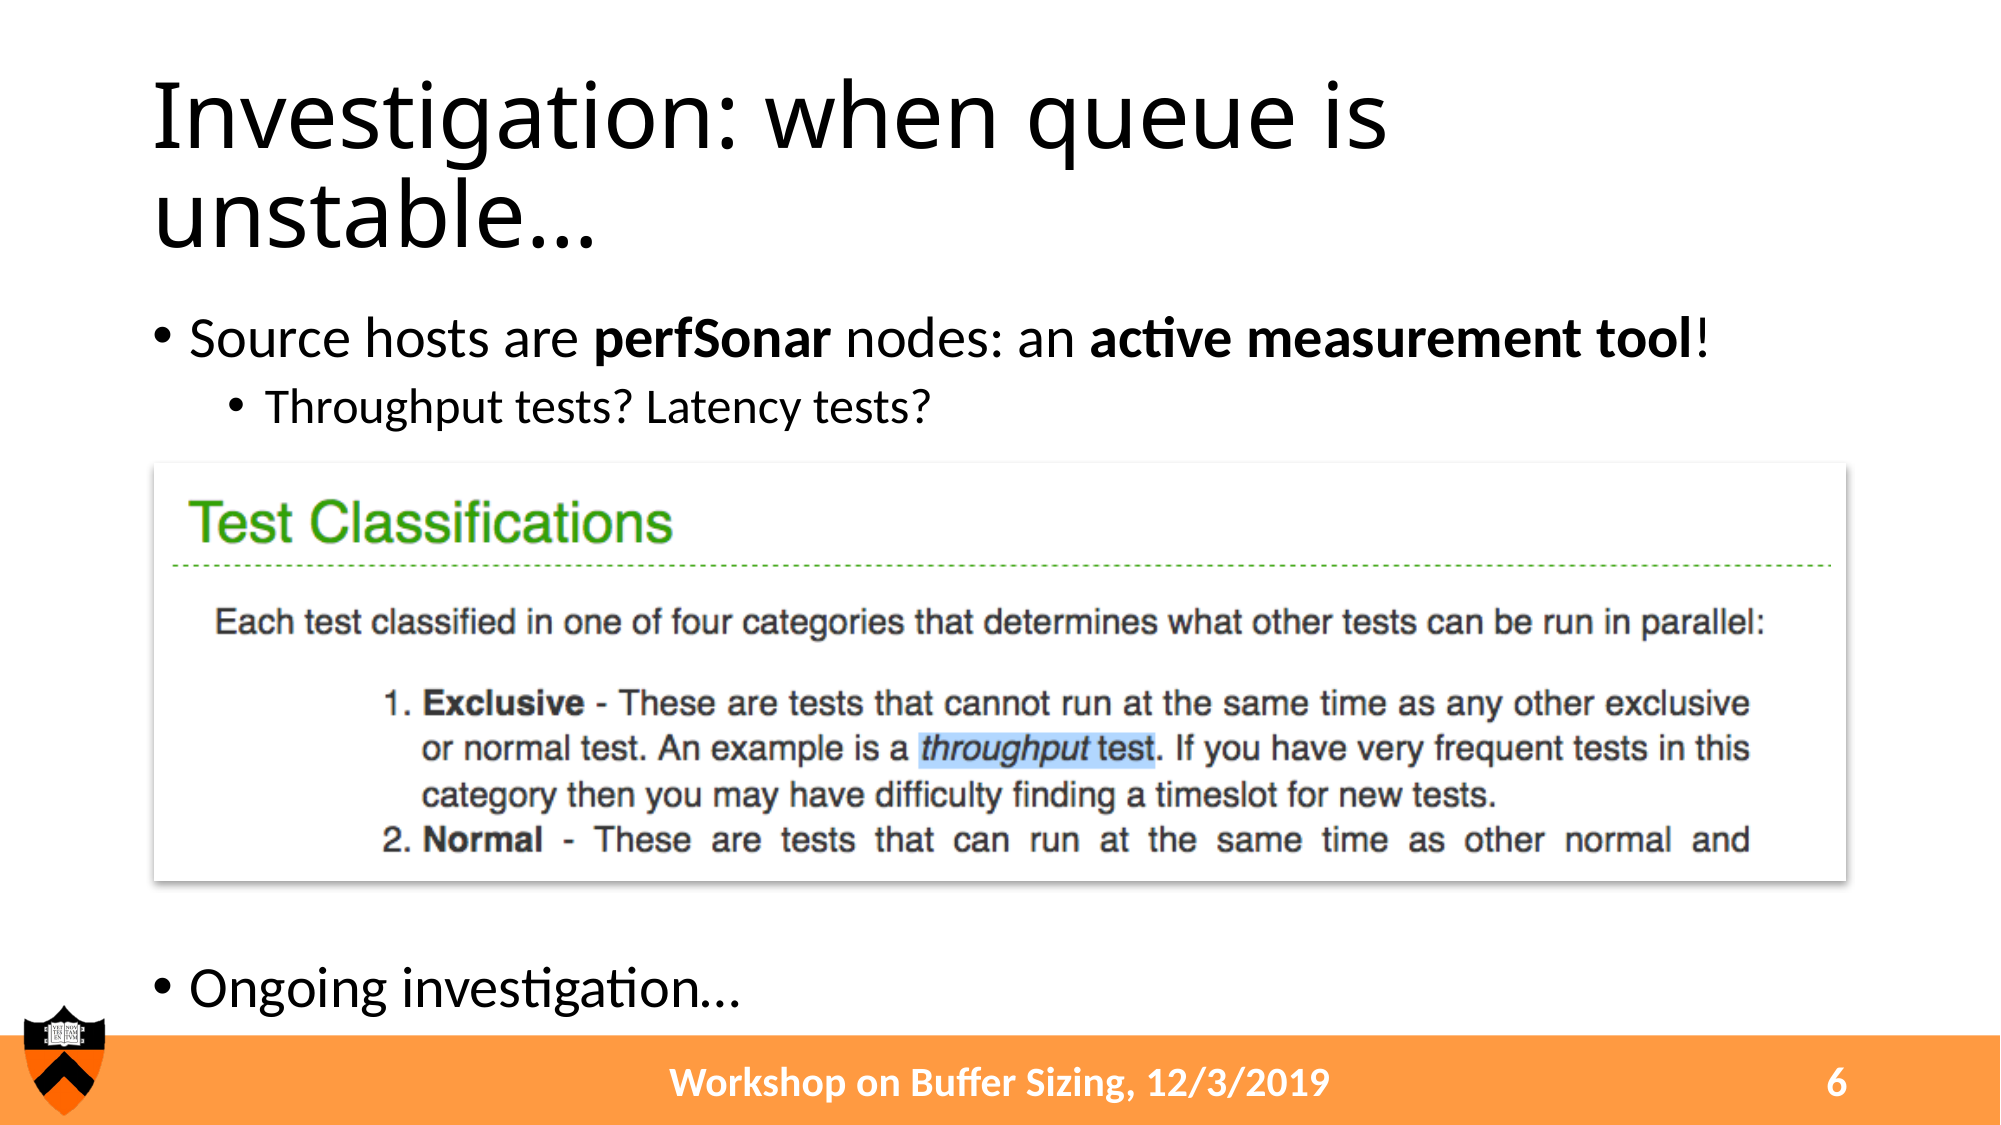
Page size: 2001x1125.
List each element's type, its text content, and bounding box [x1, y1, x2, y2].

title Investigation: when queue is unstable… [137, 59, 1863, 278]
footer Workshop on Buffer Sizing, 12/3/2019 [633, 1049, 1367, 1110]
picture [168, 477, 1832, 866]
list Source hosts are perfSonar nodes: an active measurement tool! Throughput tests? Latency tests? Ongoing investigation… [137, 299, 1863, 1014]
picture [11, 1000, 373, 1118]
slide_number 6 [1412, 1049, 1863, 1110]
